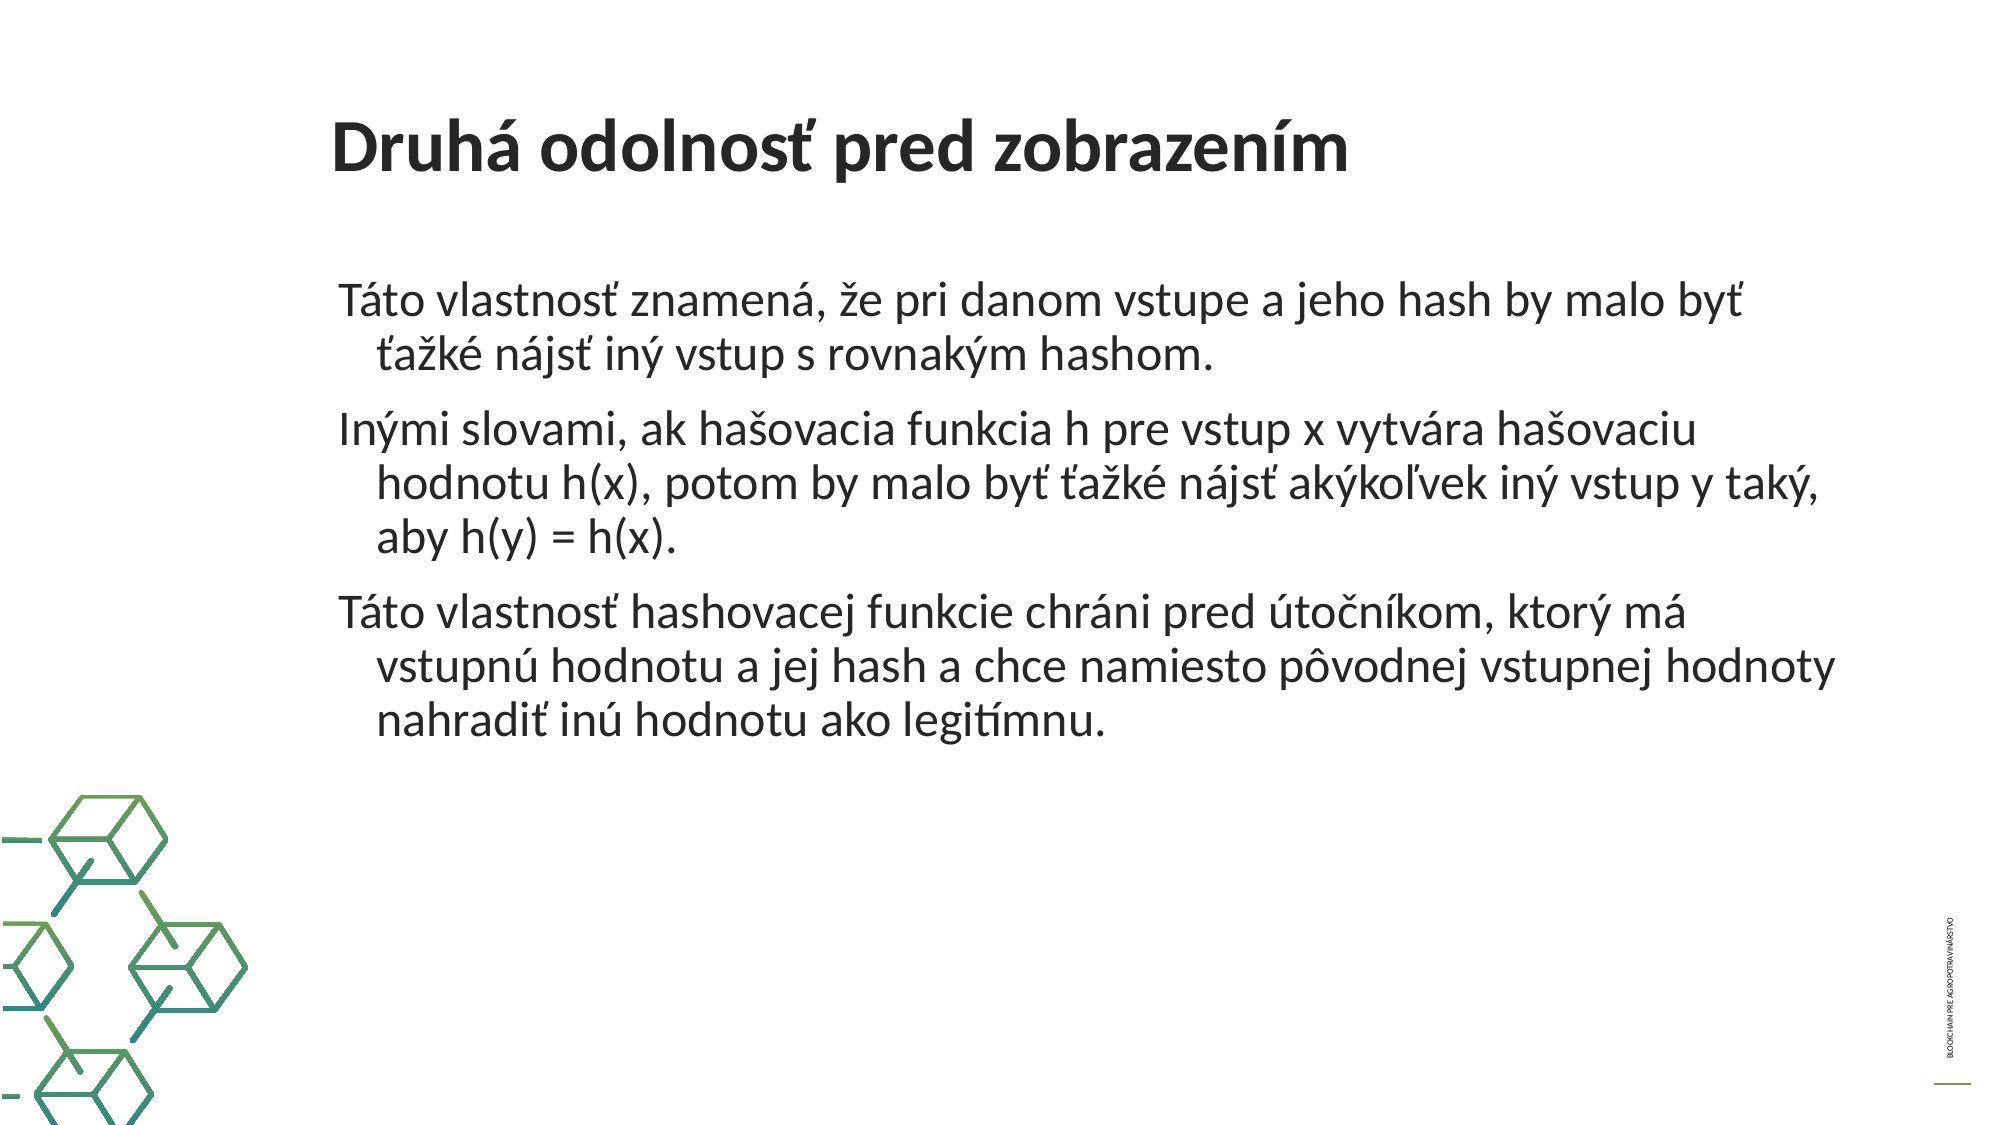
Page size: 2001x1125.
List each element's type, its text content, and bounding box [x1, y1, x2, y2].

list Táto vlastnosť znamená, že pri danom vstupe a jeho hash by malo byť ťažké nájsť iný vstup s rovnakým hashom. Inými slovami, ak hašovacia funkcia h pre vstup x vytvára hašovaciu hodnotu h(x), potom by malo byť ťažké nájsť akýkoľvek iný vstup y taký, aby h(y) = h(x). Táto vlastnosť hashovacej funkcie chráni pred útočníkom, ktorý má vstupnú hodnotu a jej hash a chce namiesto pôvodnej vstupnej hodnoty nahradiť inú hodnotu ako legitímnu. [323, 267, 1859, 1070]
list Druhá odolnosť pred zobrazením [316, 99, 1869, 267]
